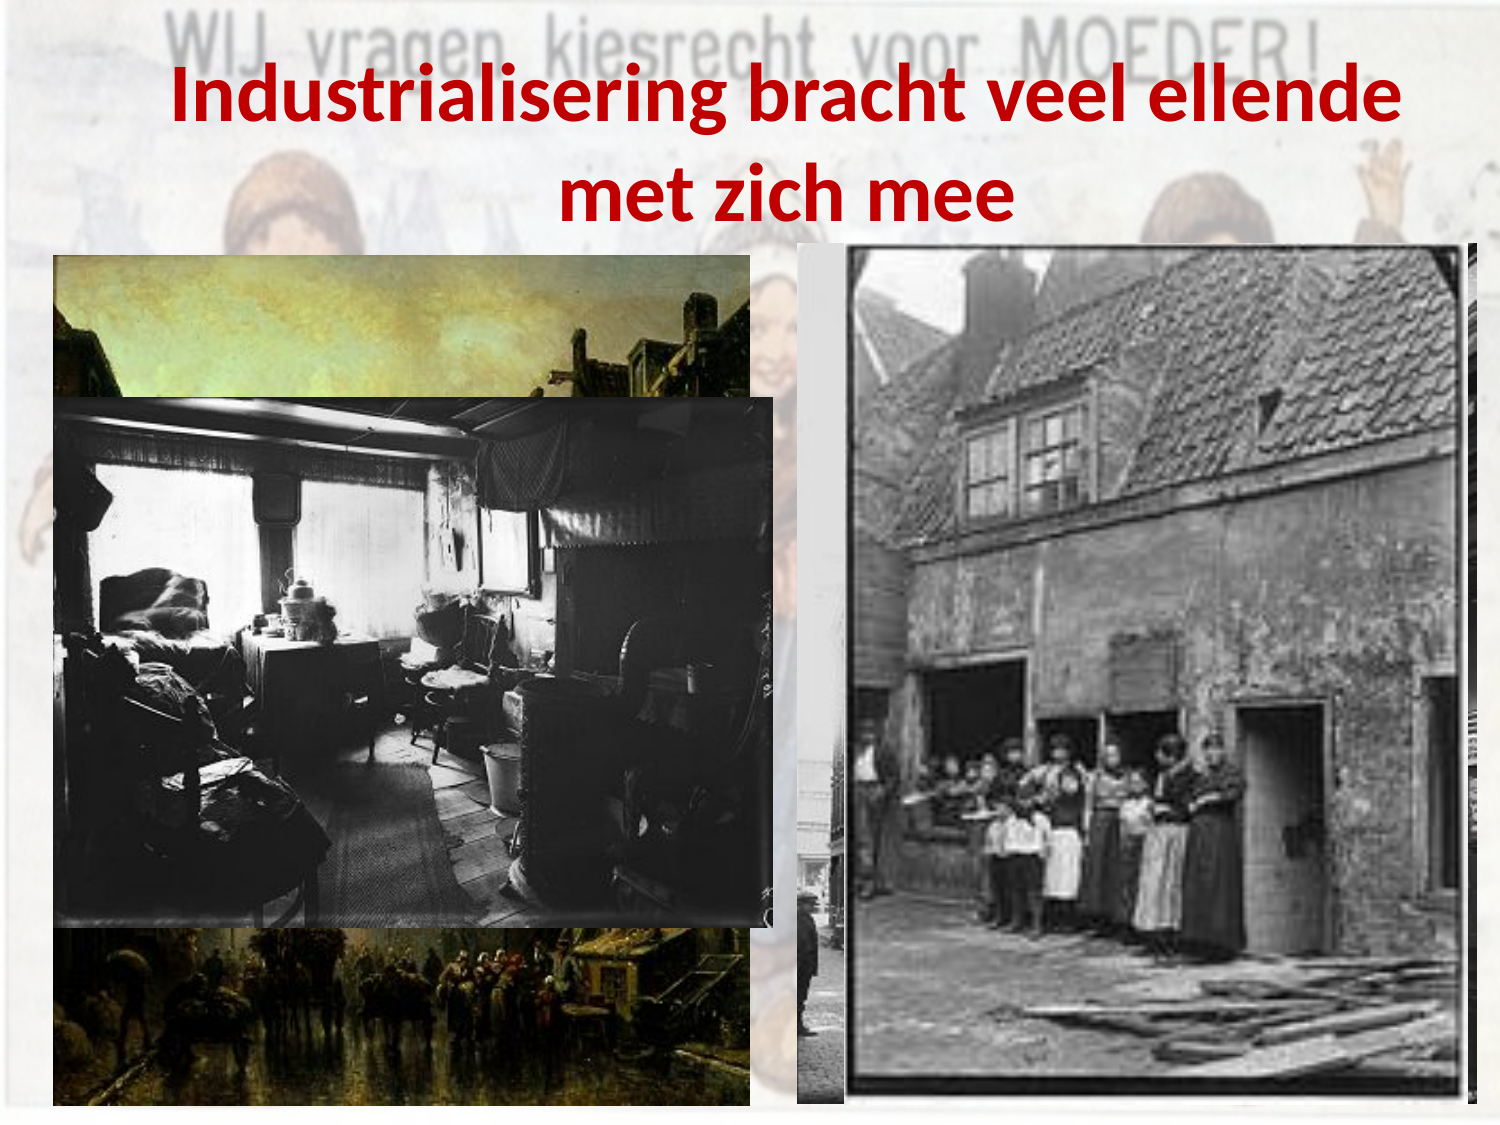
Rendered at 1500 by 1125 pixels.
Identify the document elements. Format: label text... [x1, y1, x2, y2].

picture [796, 243, 1477, 1105]
text_box Industrialisering bracht veel ellende met zich mee [112, 31, 1463, 219]
picture [52, 255, 773, 1106]
